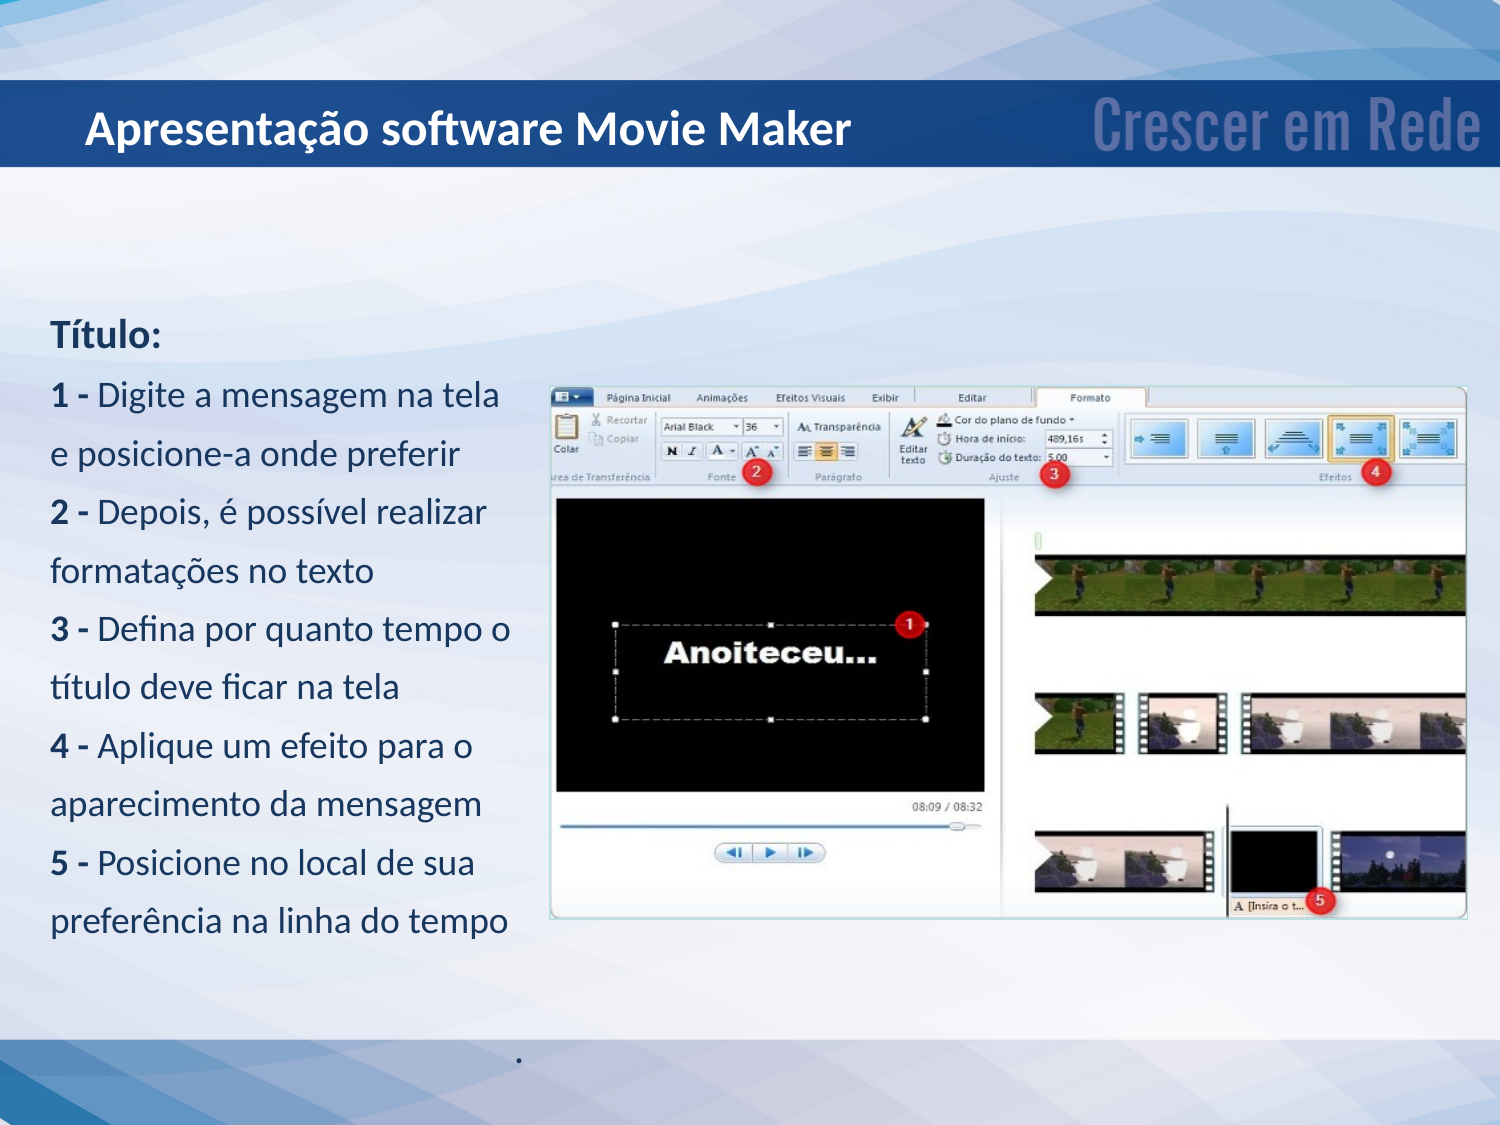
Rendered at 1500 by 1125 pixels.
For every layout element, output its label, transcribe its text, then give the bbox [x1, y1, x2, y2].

text_box Título: 1 - Digite a mensagem na tela e posicione-a onde preferir 2 - Depois, é possível realizar formatações no texto 3 - Defina por quanto tempo o título deve ficar na tela 4 - Aplique um efeito para o aparecimento da mensagem 5 - Posicione no local de sua preferência na linha do tempo . [35, 284, 539, 1125]
text_box Apresentação software Movie Maker [70, 88, 1430, 223]
picture [0, 0, 1500, 1125]
